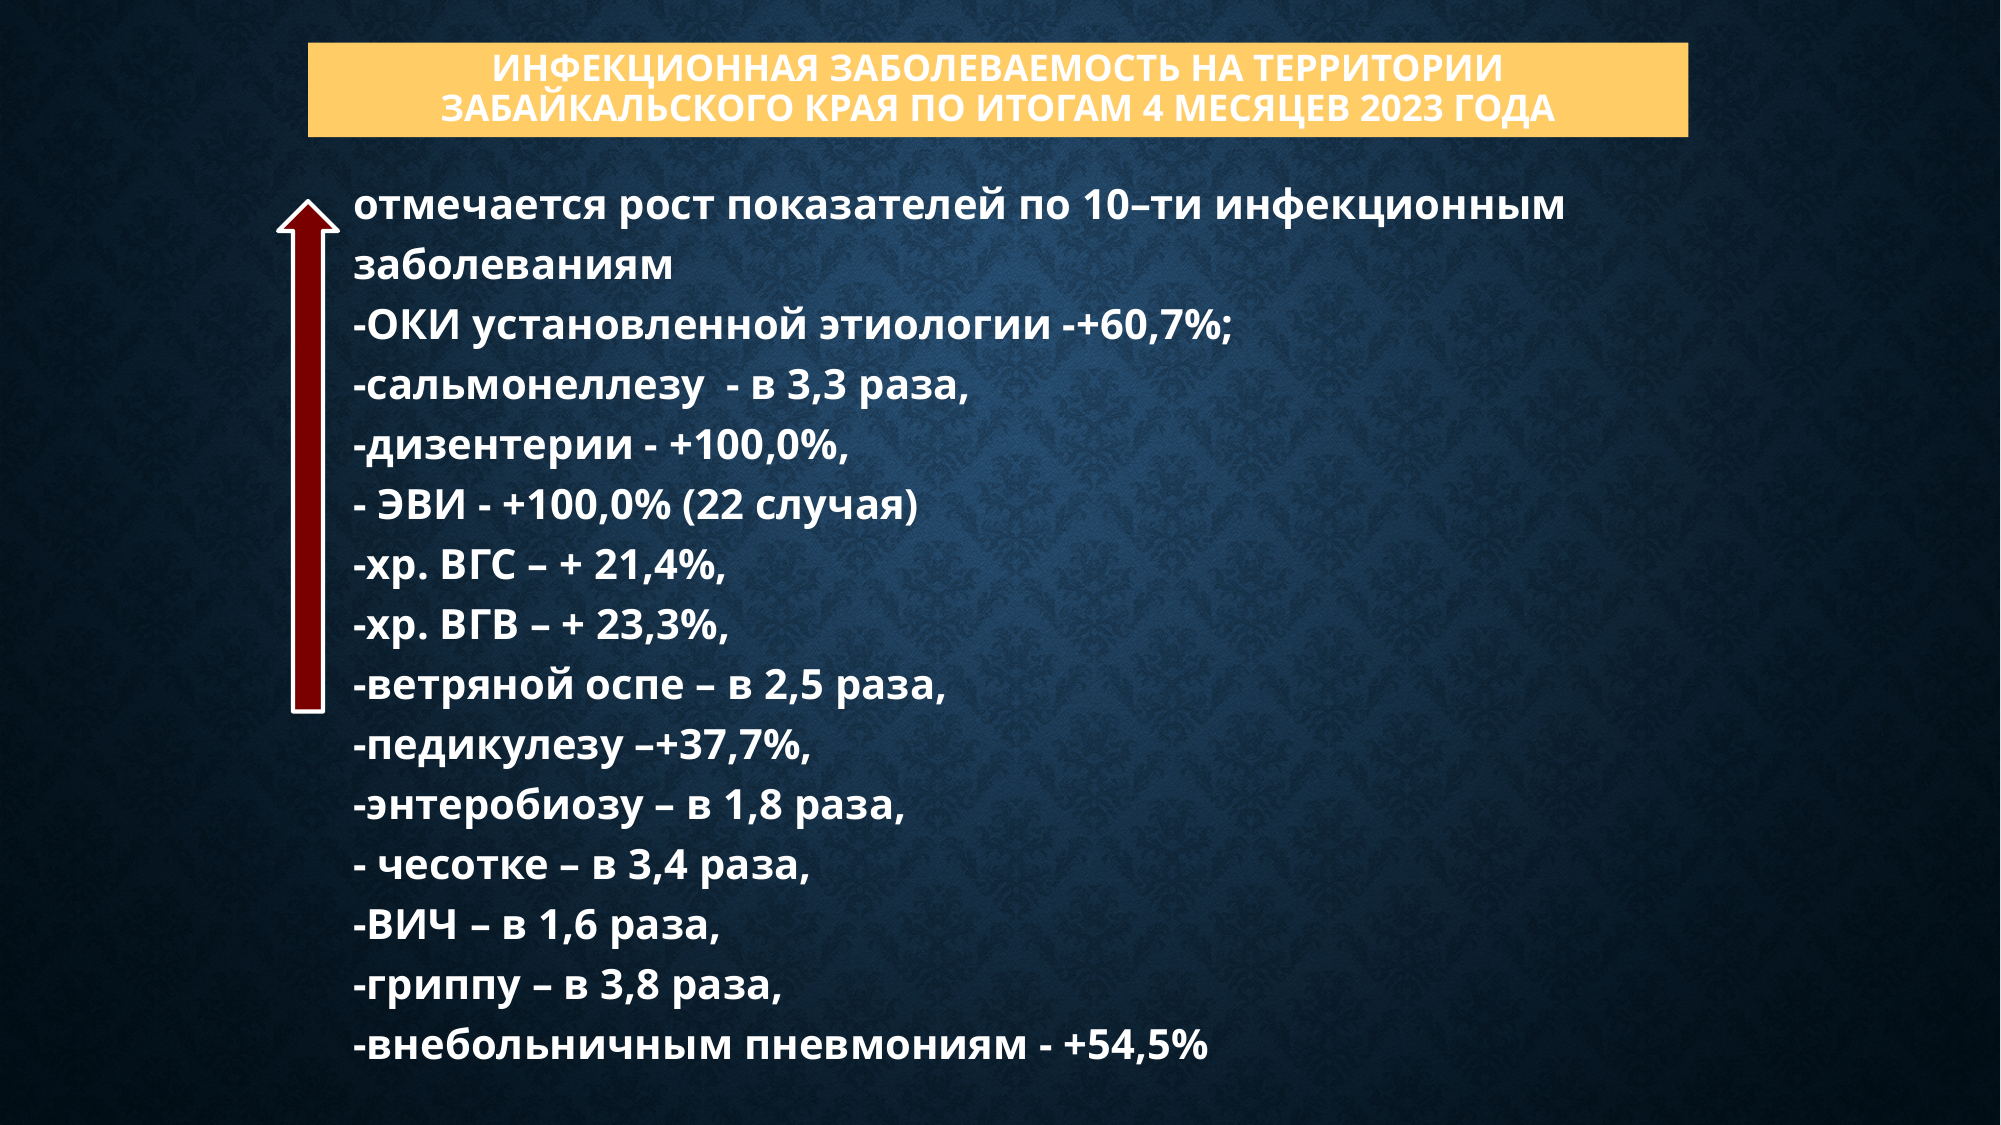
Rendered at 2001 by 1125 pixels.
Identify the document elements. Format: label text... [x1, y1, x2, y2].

list отмечается рост показателей по 10–ти инфекционным заболеваниям -ОКИ установленной этиологии -+60,7%; -сальмонеллезу - в 3,3 раза, -дизентерии - +100,0%, - ЭВИ - +100,0% (22 случая) -хр. ВГС – + 21,4%, -хр. ВГВ – + 23,3%, -ветряной оспе – в 2,5 раза, -педикулезу –+37,7%, -энтеробиозу – в 1,8 раза, - чесотке – в 3,4 раза, -ВИЧ – в 1,6 раза, -гриппу – в 3,8 раза, -внебольничным пневмониям - +54,5% [338, 160, 1870, 799]
title Инфекционная заболеваемость на территории Забайкальского края по итогам 4 месяцев 2023 года [308, 42, 1689, 138]
text_box [278, 201, 338, 712]
